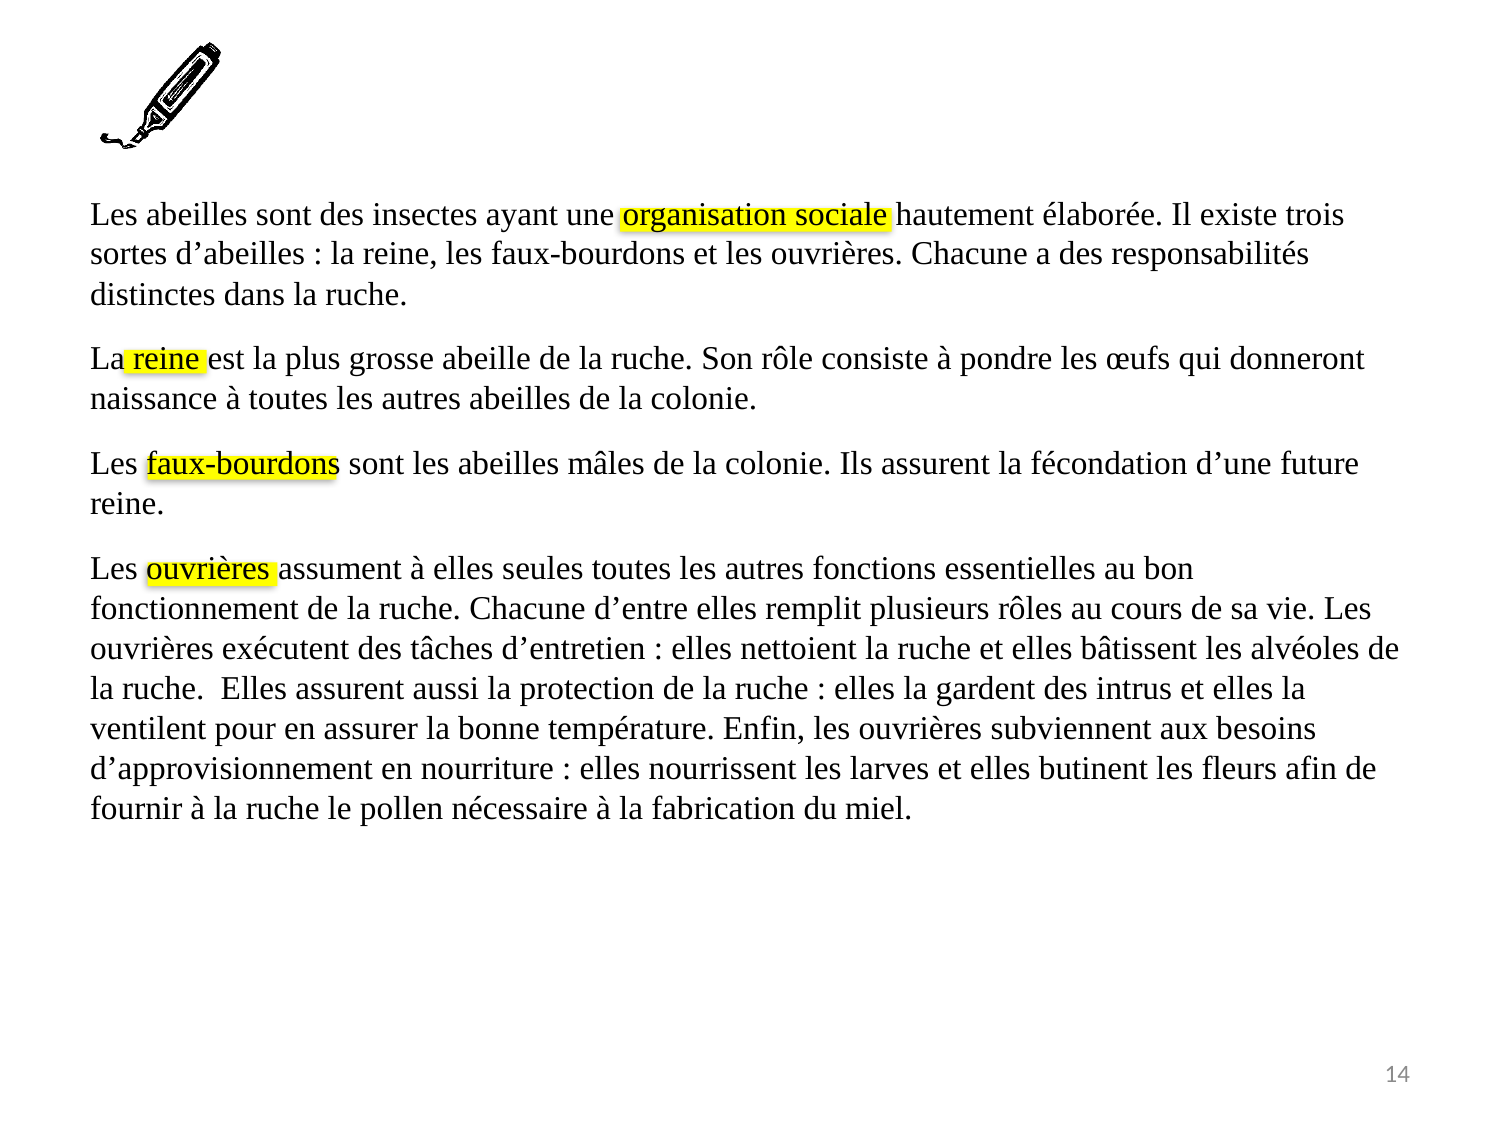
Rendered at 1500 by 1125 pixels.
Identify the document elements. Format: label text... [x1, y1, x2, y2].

list Les abeilles sont des insectes ayant une organisation sociale hautement élaborée. Il existe trois sortes d’abeilles : la reine, les faux-bourdons et les ouvrières. Chacune a des responsabilités distinctes dans la ruche. La reine est la plus grosse abeille de la ruche. Son rôle consiste à pondre les œufs qui donneront naissance à toutes les autres abeilles de la colonie. Les faux-bourdons sont les abeilles mâles de la colonie. Ils assurent la fécondation d’une future reine. Les ouvrières assument à elles seules toutes les autres fonctions essentielles au bon fonctionnement de la ruche. Chacune d’entre elles remplit plusieurs rôles au cours de sa vie. Les ouvrières exécutent des tâches d’entretien : elles nettoient la ruche et elles bâtissent les alvéoles de la ruche. Elles assurent aussi la protection de la ruche : elles la gardent des intrus et elles la ventilent pour en assurer la bonne température. Enfin, les ouvrières subviennent aux besoins d’approvisionnement en nourriture : elles nourrissent les larves et elles butinent les fleurs afin de fournir à la ruche le pollen nécessaire à la fabrication du miel. [75, 54, 1424, 1094]
picture [100, 42, 221, 150]
slide_number 14 [1074, 1042, 1425, 1103]
